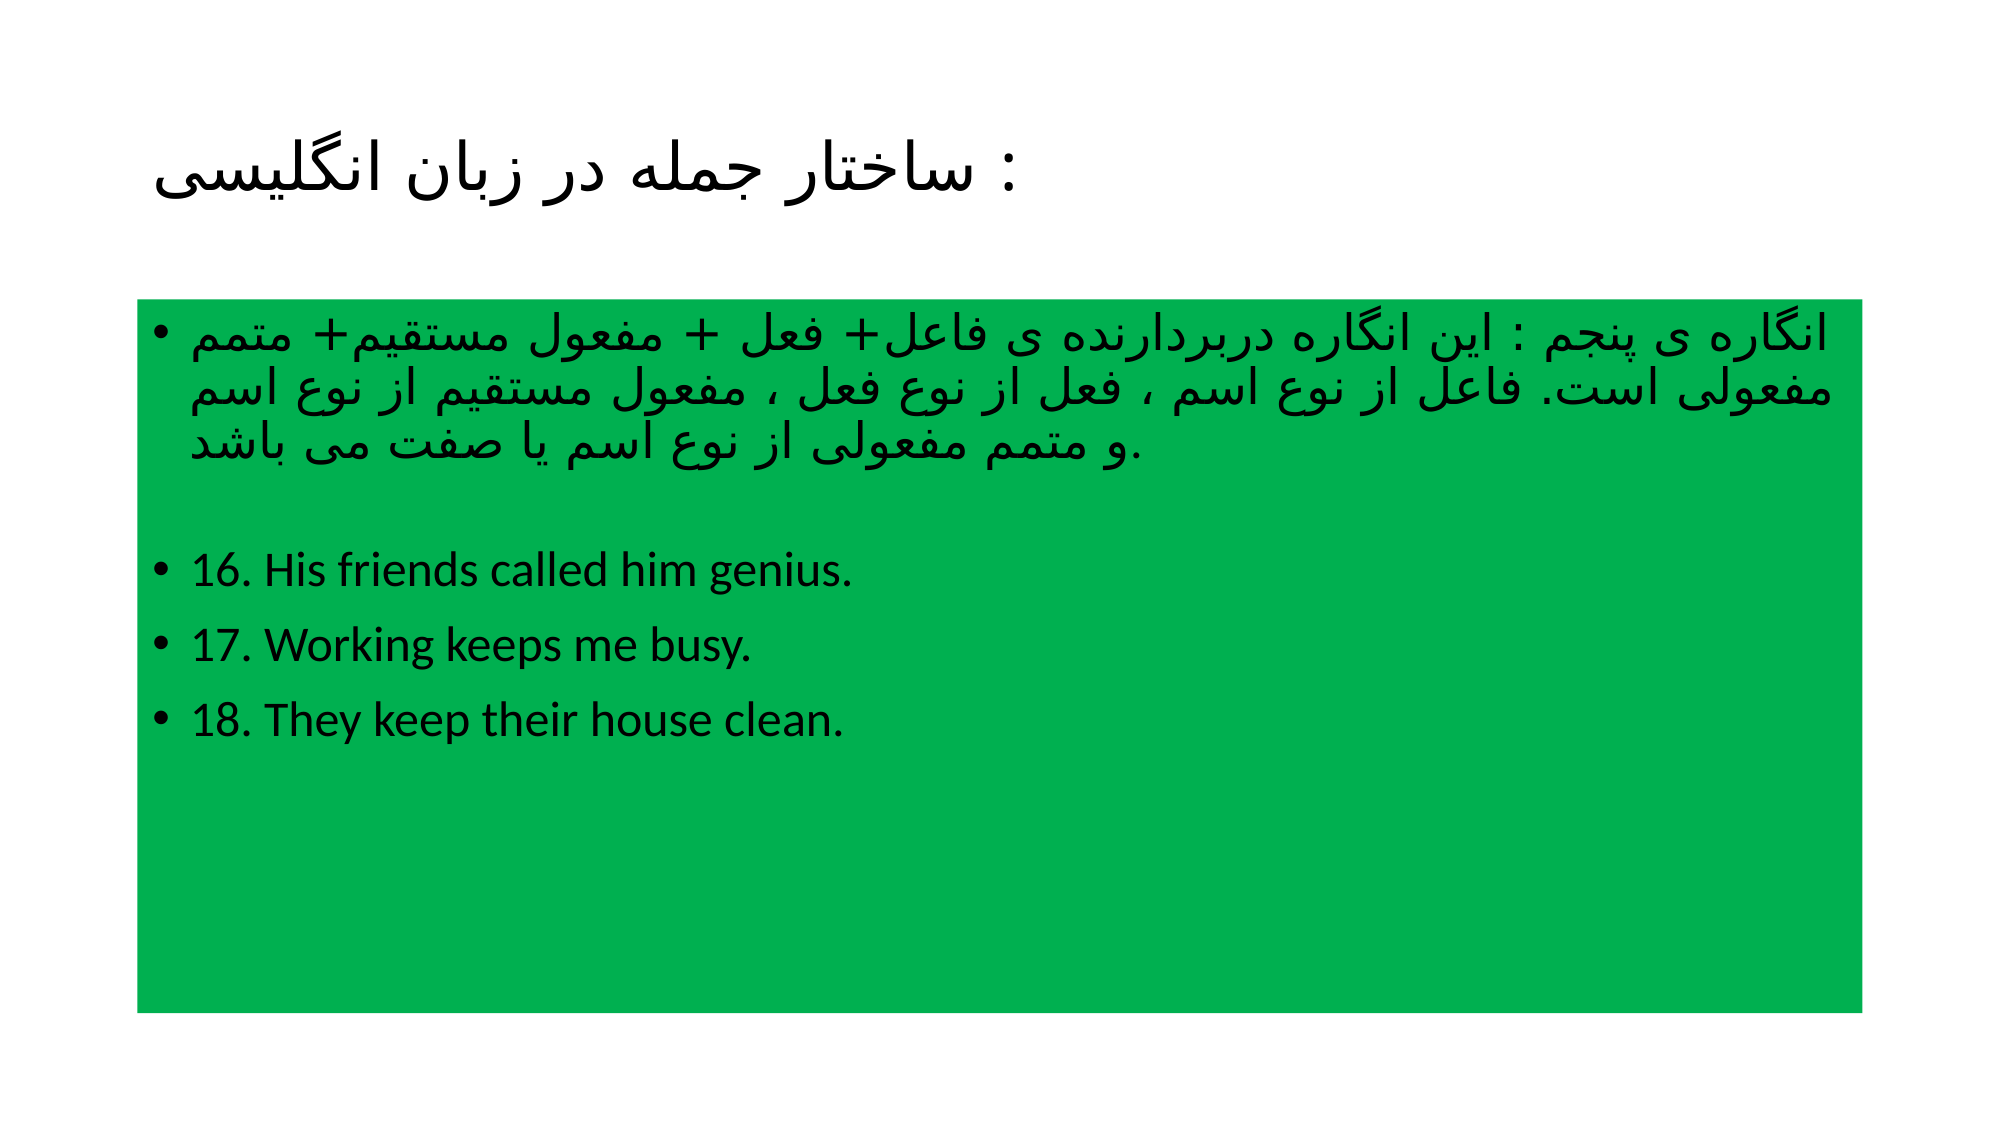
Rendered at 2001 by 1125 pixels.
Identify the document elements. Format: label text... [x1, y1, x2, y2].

list انگاره ی پنجم : این انگاره دربردارنده ی فاعل+ فعل + مفعول مستقیم+ متمم مفعولی است. فاعل از نوع اسم ، فعل از نوع فعل ، مفعول مستقیم از نوع اسم و متمم مفعولی از نوع اسم یا صفت می باشد. 16. His friends called him genius. 17. Working keeps me busy. 18. They keep their house clean. [137, 299, 1863, 1014]
title ساختار جمله در زبان انگلیسی : [137, 59, 1863, 278]
